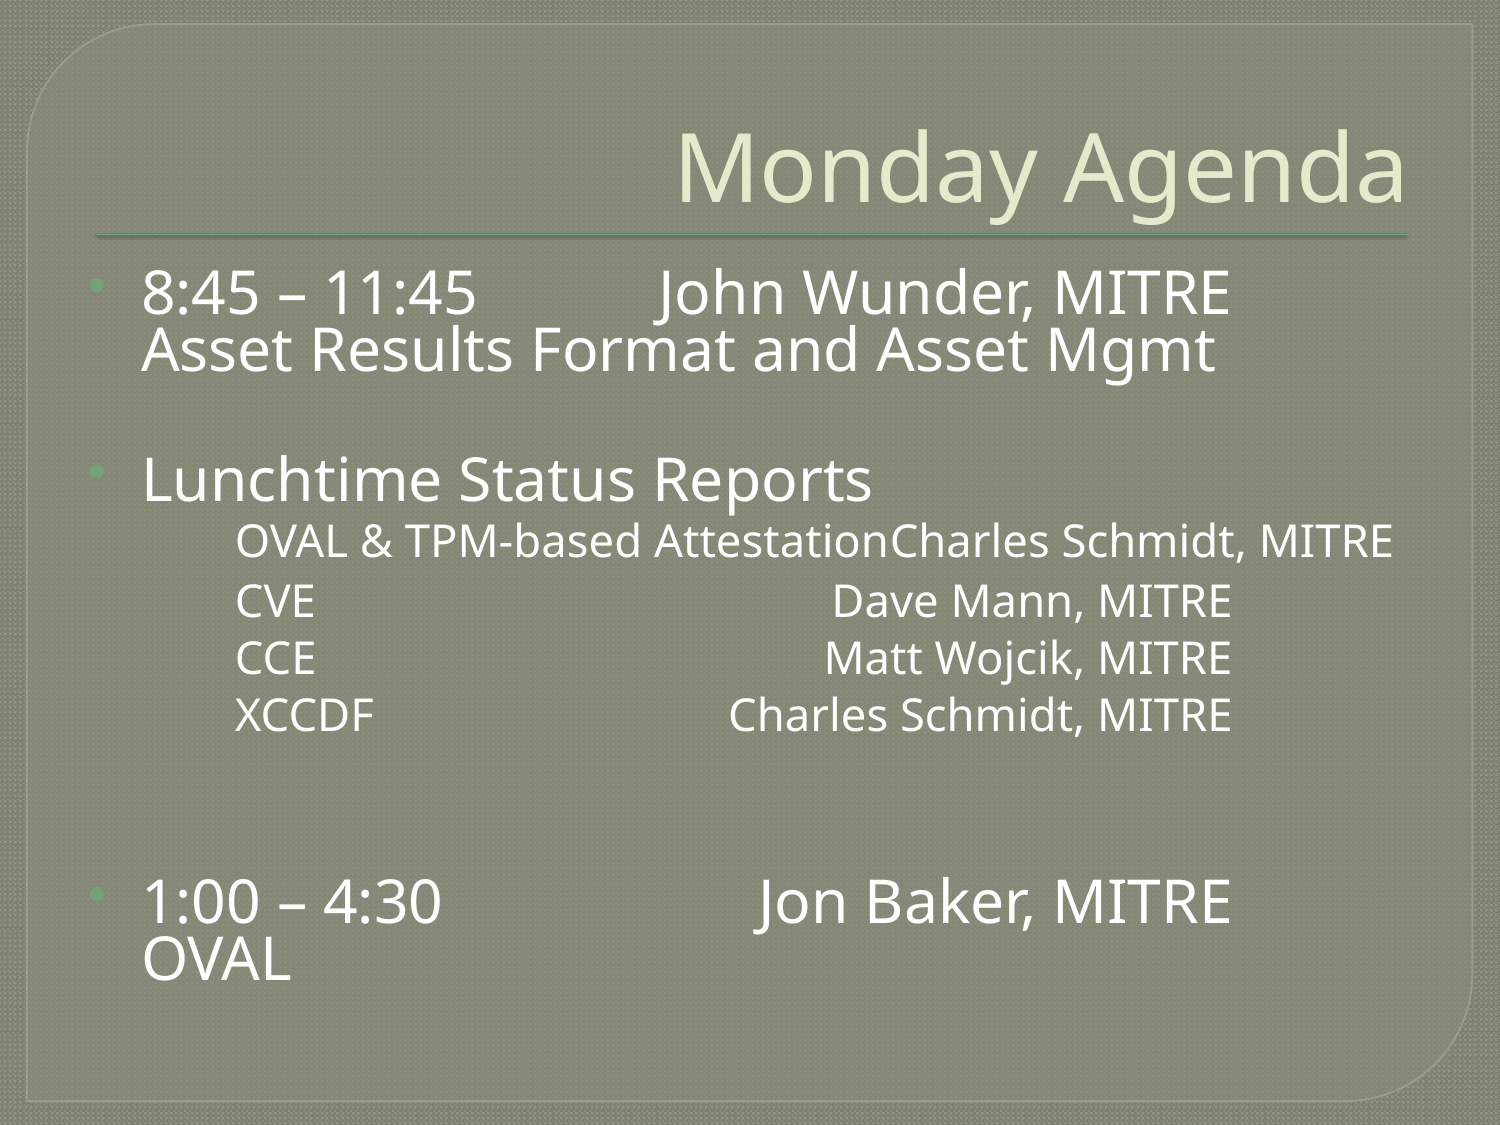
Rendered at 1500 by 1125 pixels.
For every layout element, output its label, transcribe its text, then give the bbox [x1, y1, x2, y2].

title Monday Agenda [75, 41, 1425, 230]
list 8:45 – 11:45 John Wunder, MITRE Asset Results Format and Asset Mgmt Lunchtime Status Reports OVAL & TPM-based Attestation Charles Schmidt, MITRE CVE Dave Mann, MITRE CCE Matt Wojcik, MITRE XCCDF Charles Schmidt, MITRE 1:00 – 4:30 Jon Baker, MITRE OVAL [75, 262, 1425, 1005]
